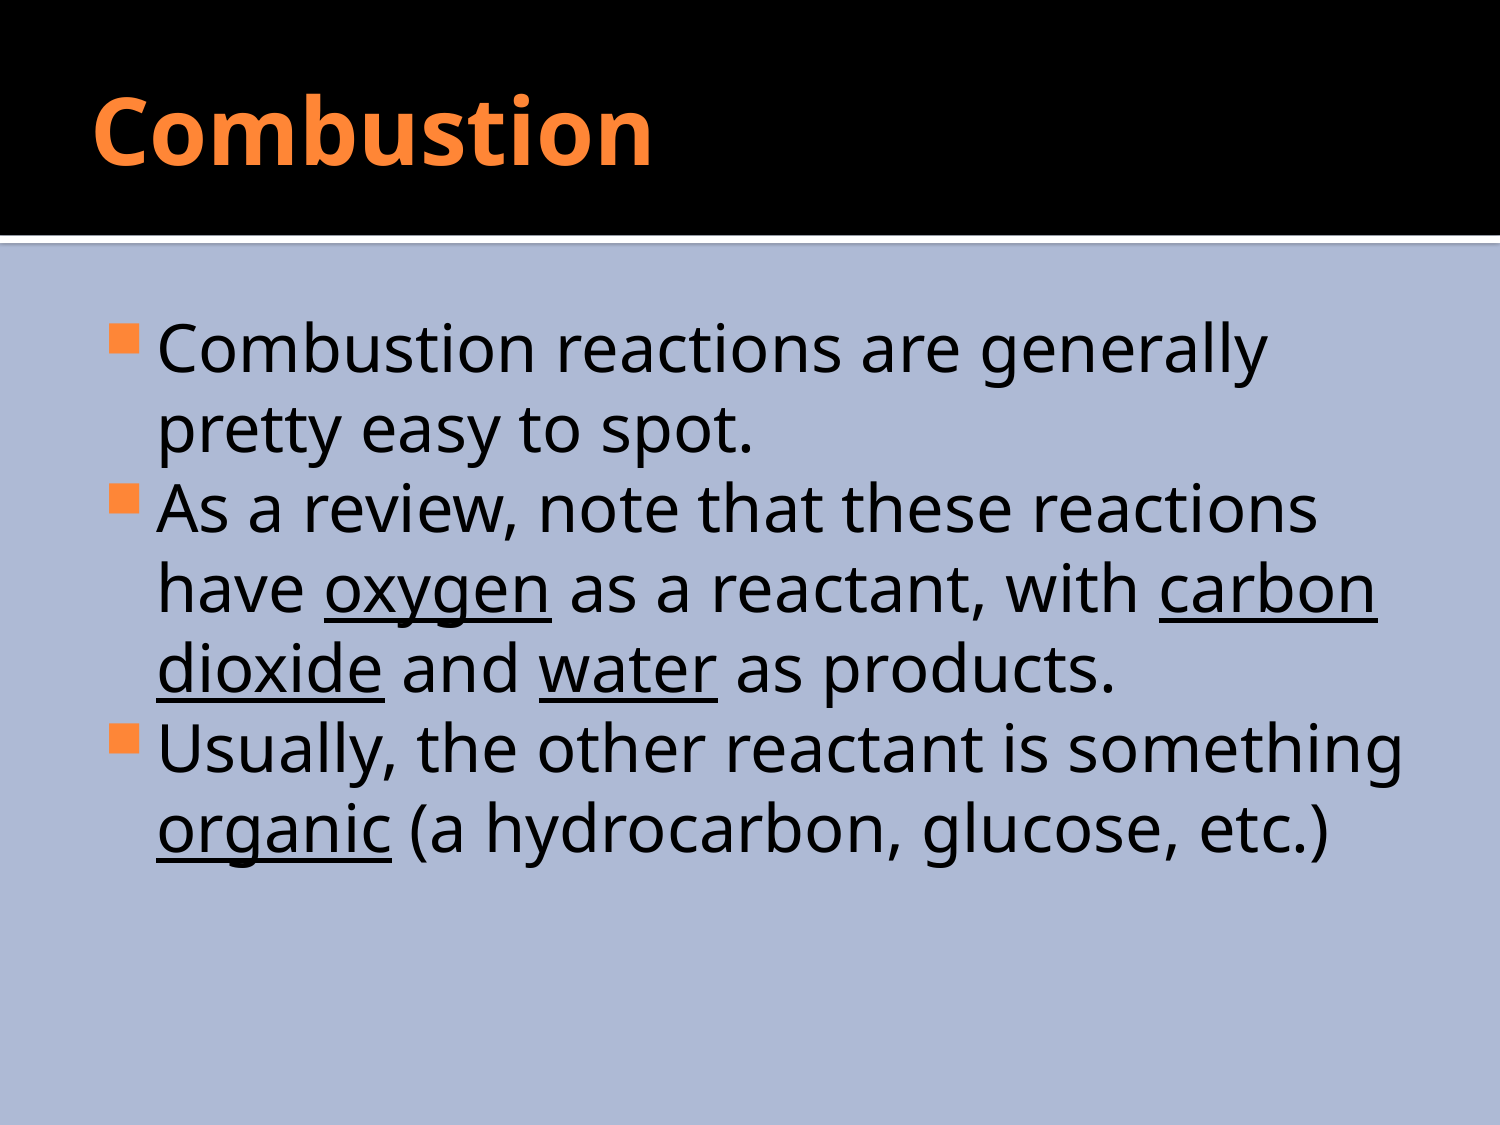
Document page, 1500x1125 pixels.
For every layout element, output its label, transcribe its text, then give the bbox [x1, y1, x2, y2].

title Combustion [75, 25, 1425, 231]
list Combustion reactions are generally pretty easy to spot. As a review, note that these reactions have oxygen as a reactant, with carbon dioxide and water as products. Usually, the other reactant is something organic (a hydrocarbon, glucose, etc.) [75, 291, 1425, 1050]
